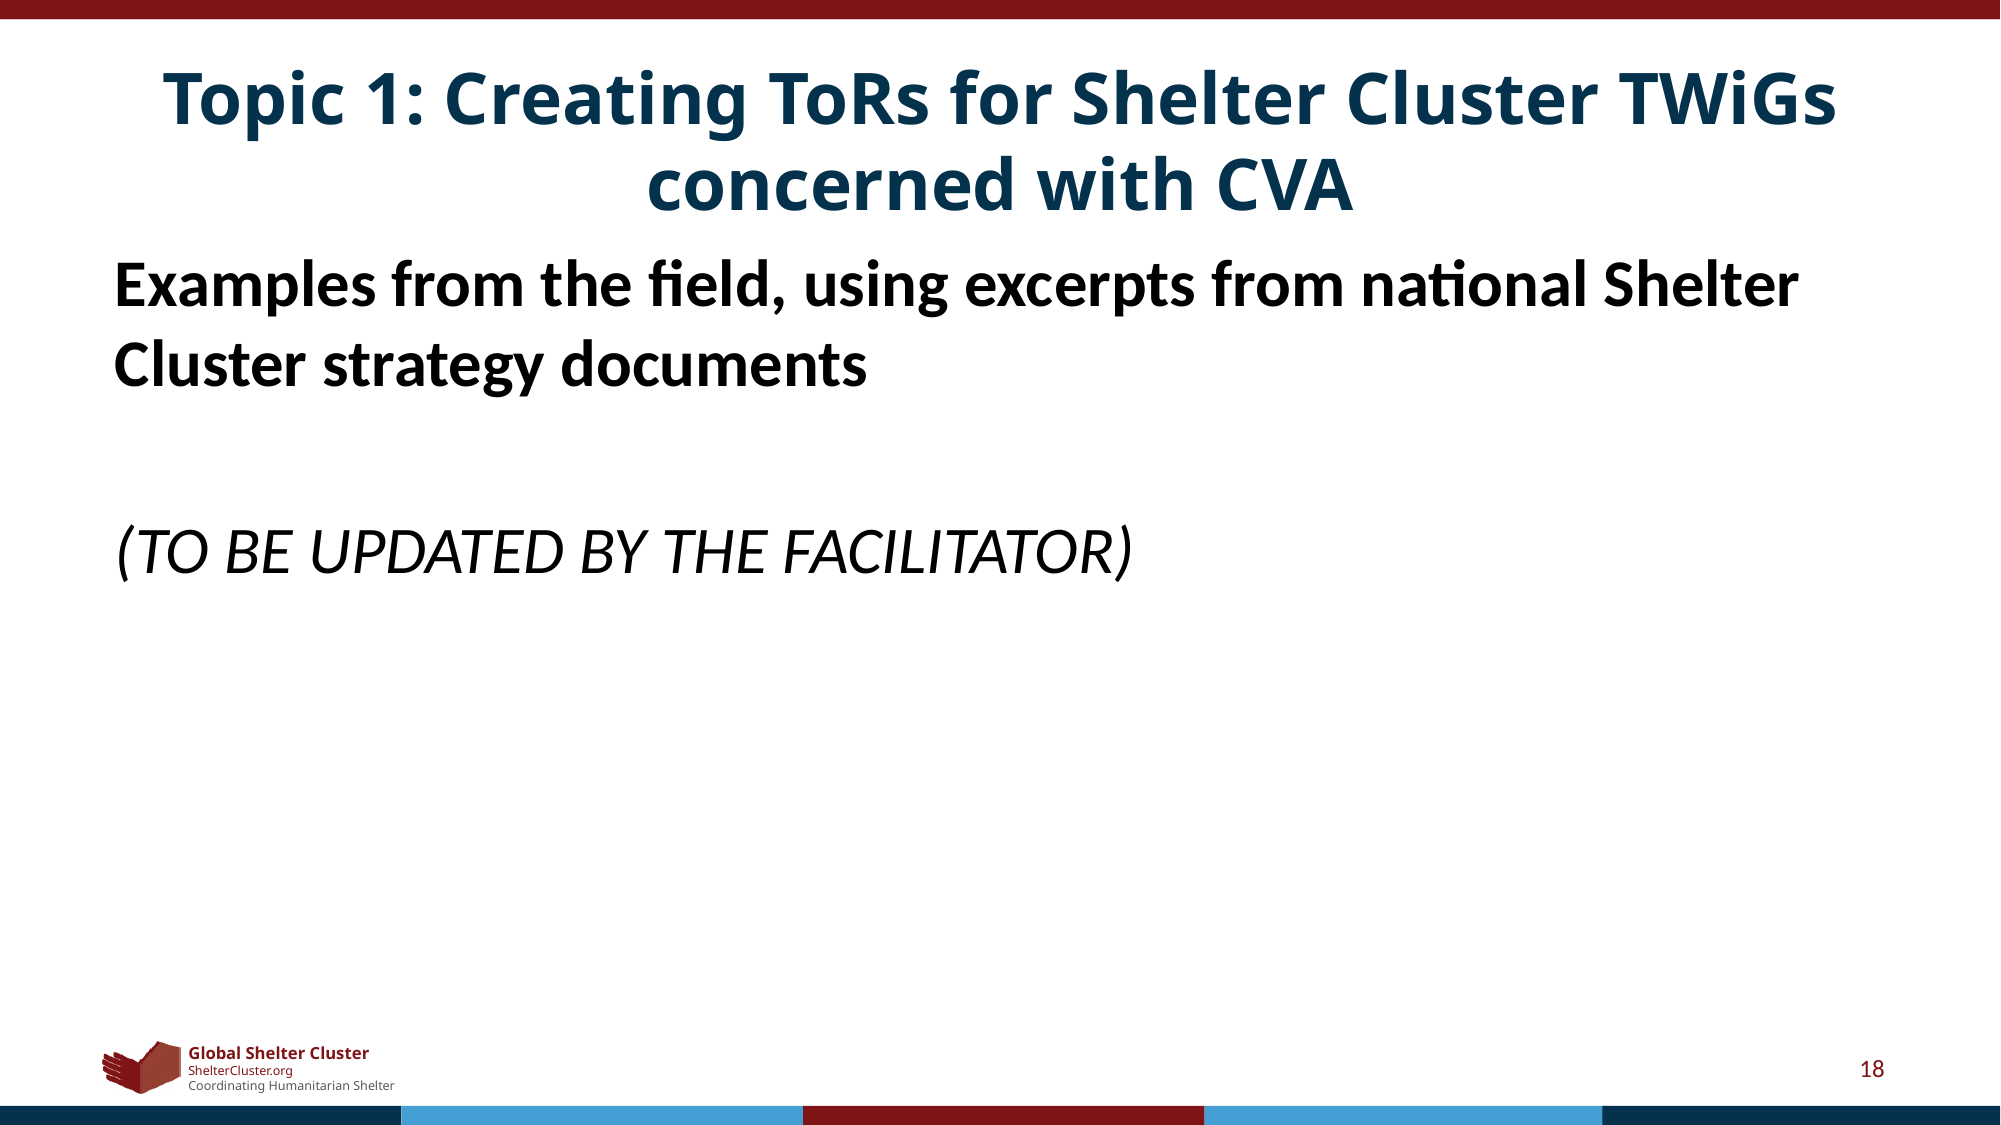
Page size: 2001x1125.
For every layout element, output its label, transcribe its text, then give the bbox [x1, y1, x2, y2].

picture [102, 1041, 181, 1094]
list Examples from the field, using excerpts from national Shelter Cluster strategy documents (TO BE UPDATED BY THE FACILITATOR) [99, 232, 1900, 975]
title Topic 1: Creating ToRs for Shelter Cluster TWiGs concerned with CVA [99, 45, 1900, 232]
slide_number 18 [1433, 1037, 1900, 1098]
